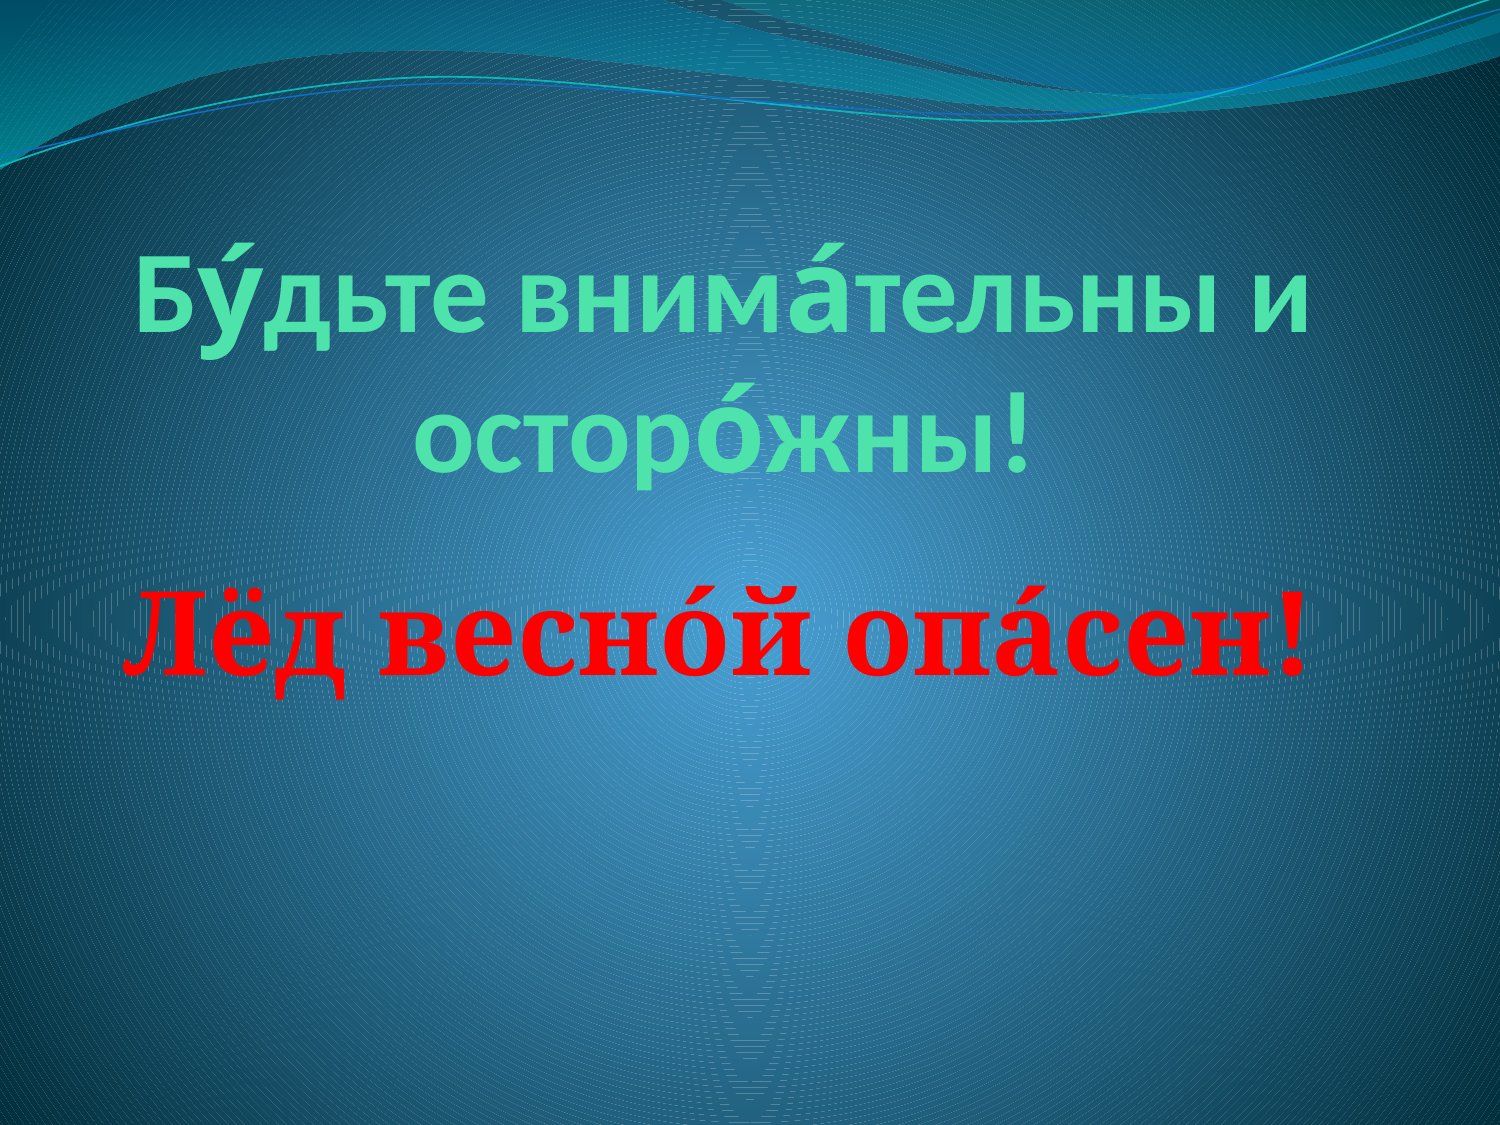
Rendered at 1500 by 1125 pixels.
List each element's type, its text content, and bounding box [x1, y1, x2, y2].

title Бу́дьте внима́тельны и осторо́жны! [86, 216, 1362, 440]
list Лёд весно́й опа́сен! [82, 550, 1357, 799]
